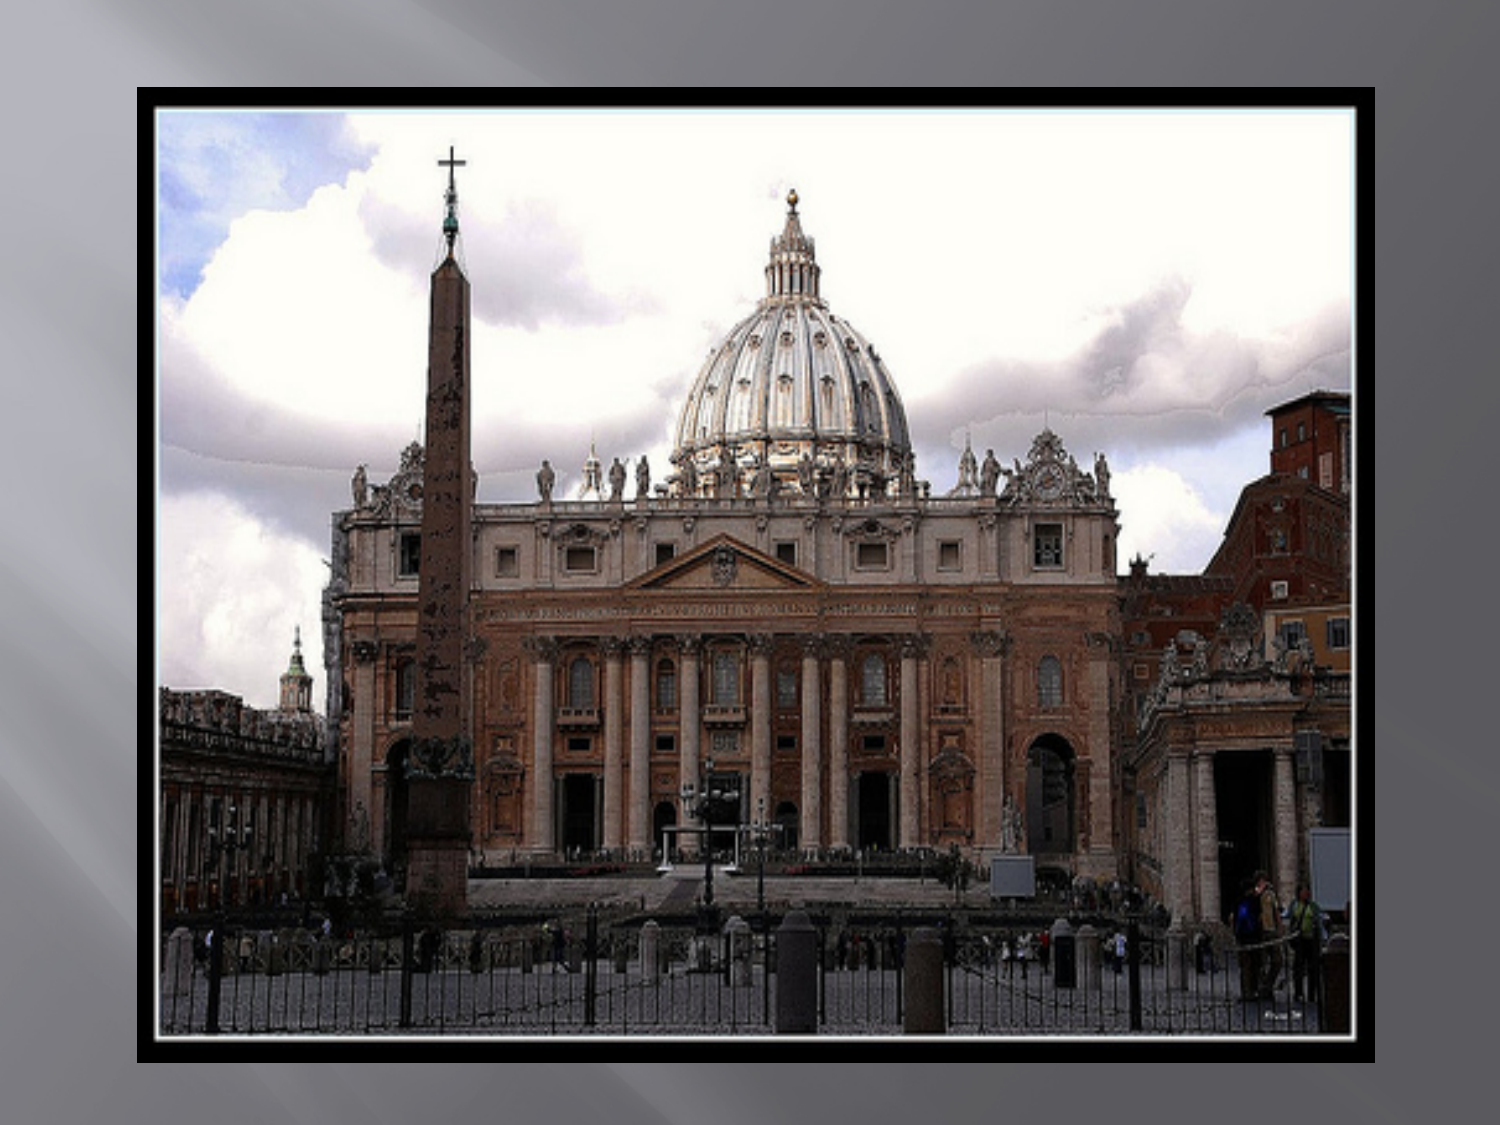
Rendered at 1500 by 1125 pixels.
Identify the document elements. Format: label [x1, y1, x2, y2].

picture [137, 87, 1376, 1063]
